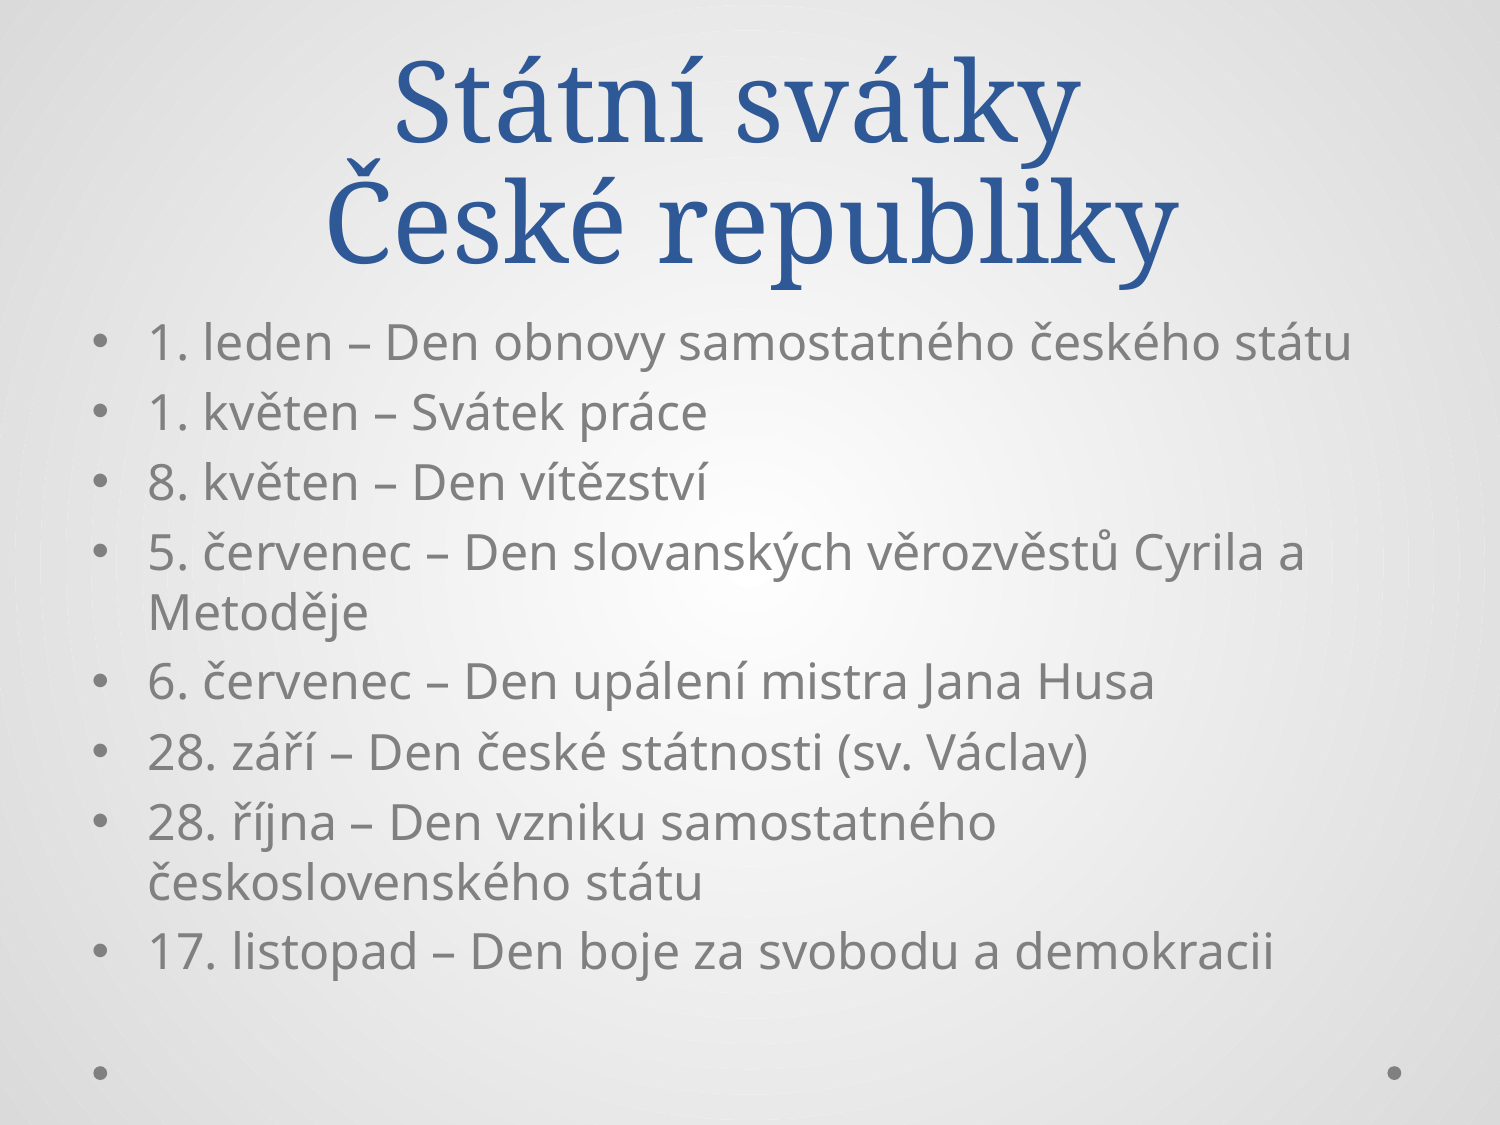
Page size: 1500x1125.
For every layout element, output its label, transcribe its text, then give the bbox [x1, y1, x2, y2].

list 1. leden – Den obnovy samostatného českého státu 1. květen – Svátek práce 8. květen – Den vítězství 5. červenec – Den slovanských věrozvěstů Cyrila a Metoděje 6. červenec – Den upálení mistra Jana Husa 28. září – Den české státnosti (sv. Václav) 28. října – Den vzniku samostatného československého státu 17. listopad – Den boje za svobodu a demokracii [76, 302, 1427, 1046]
title Státní svátky České republiky [76, 30, 1427, 294]
